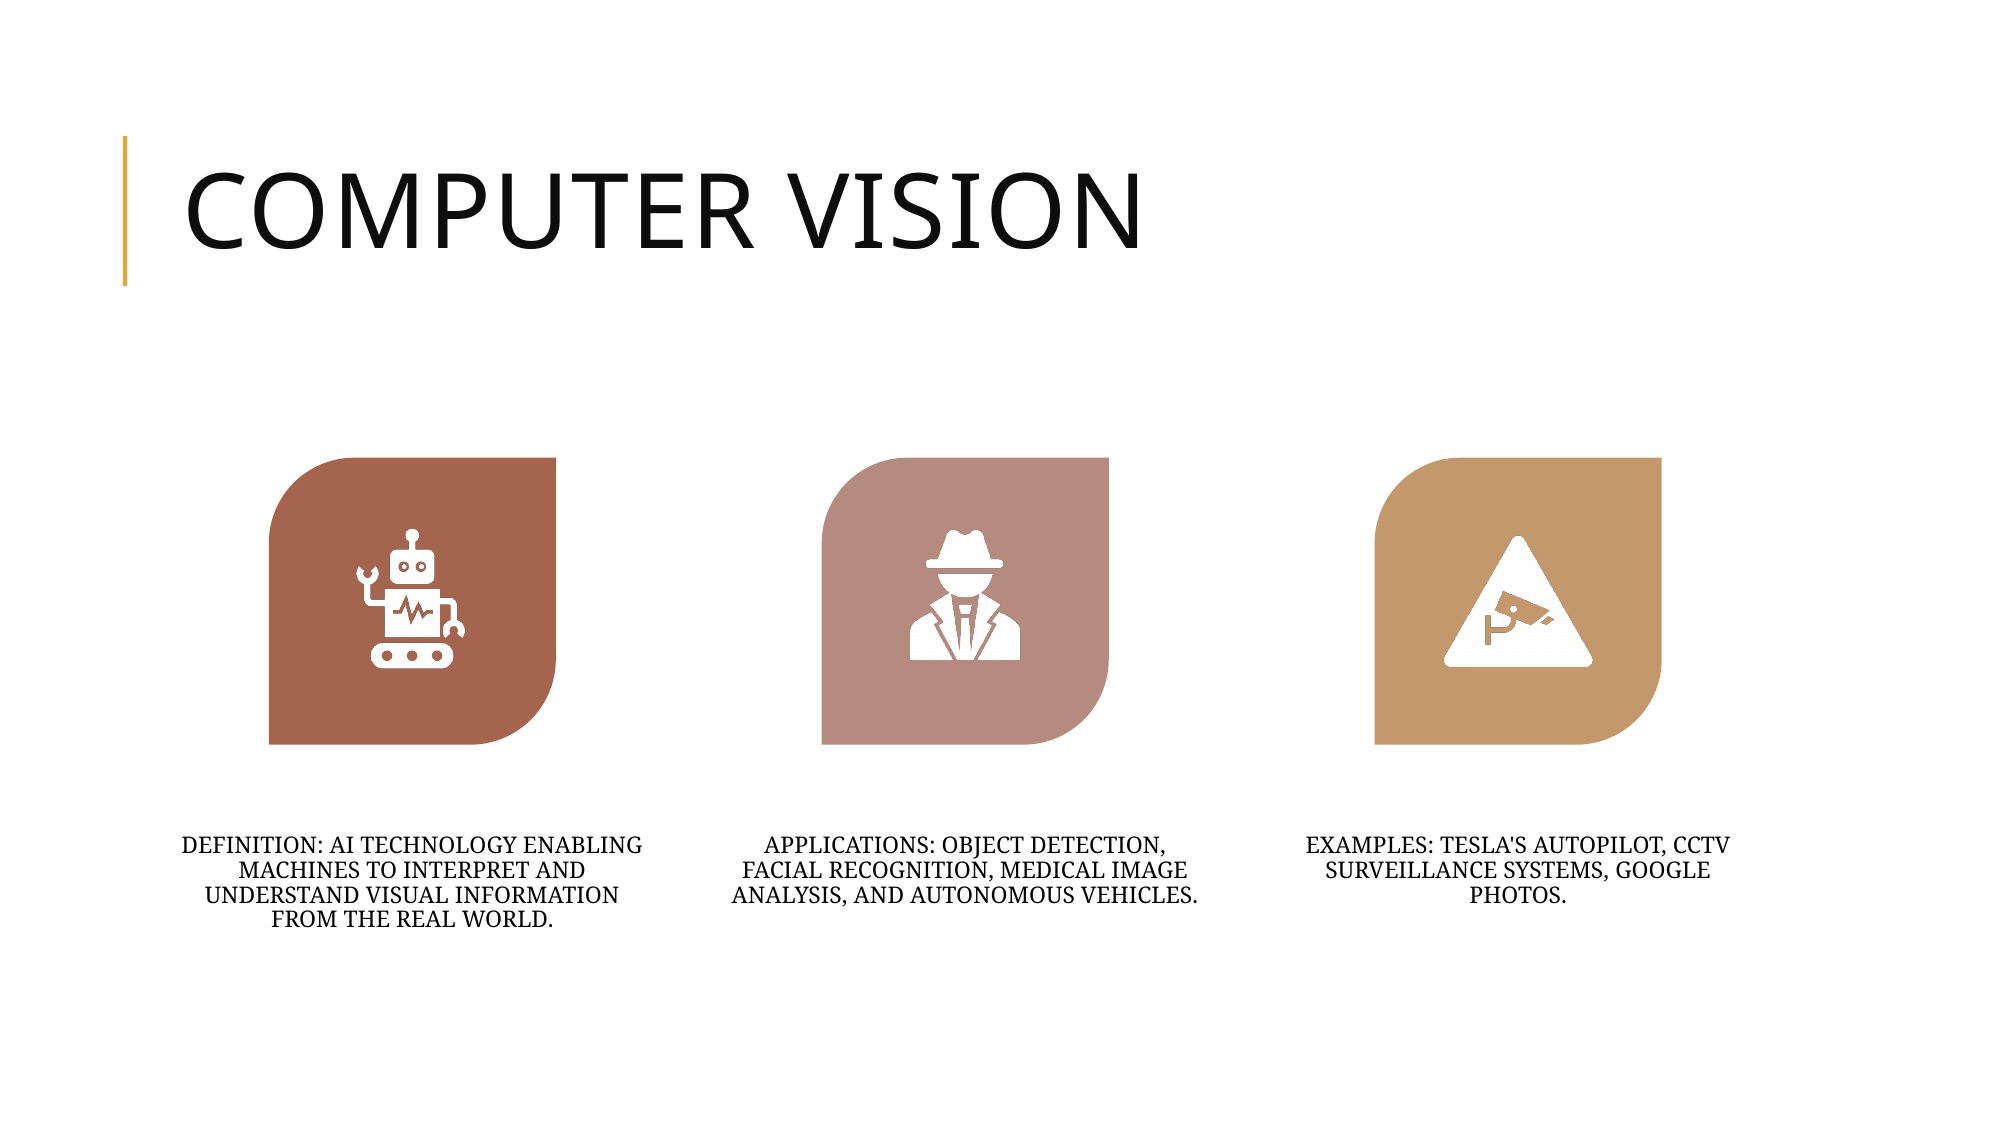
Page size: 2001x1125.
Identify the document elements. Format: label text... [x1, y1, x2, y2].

title Computer Vision [168, 96, 1763, 342]
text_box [167, 374, 1763, 1036]
